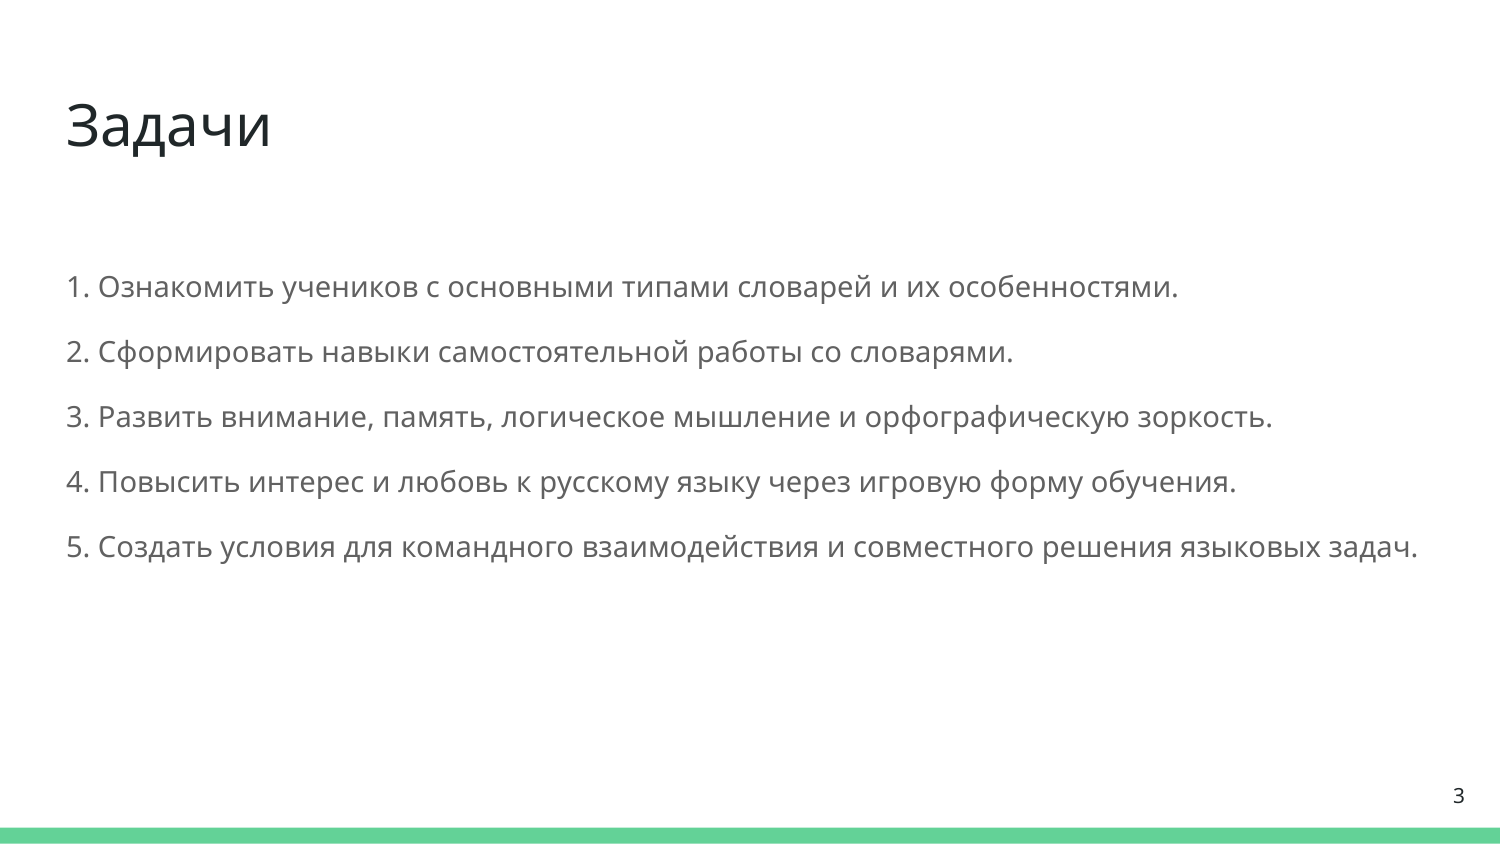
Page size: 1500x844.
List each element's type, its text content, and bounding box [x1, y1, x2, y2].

list 1. Ознакомить учеников с основными типами словарей и их особенностями. 2. Сформировать навыки самостоятельной работы со словарями. 3. Развить внимание, память, логическое мышление и орфографическую зоркость. 4. Повысить интерес и любовь к русскому языку через игровую форму обучения. 5. Создать условия для командного взаимодействия и совместного решения языковых задач. [51, 248, 1449, 774]
title Задачи [51, 72, 1449, 167]
slide_number ‹#› [1389, 764, 1480, 830]
